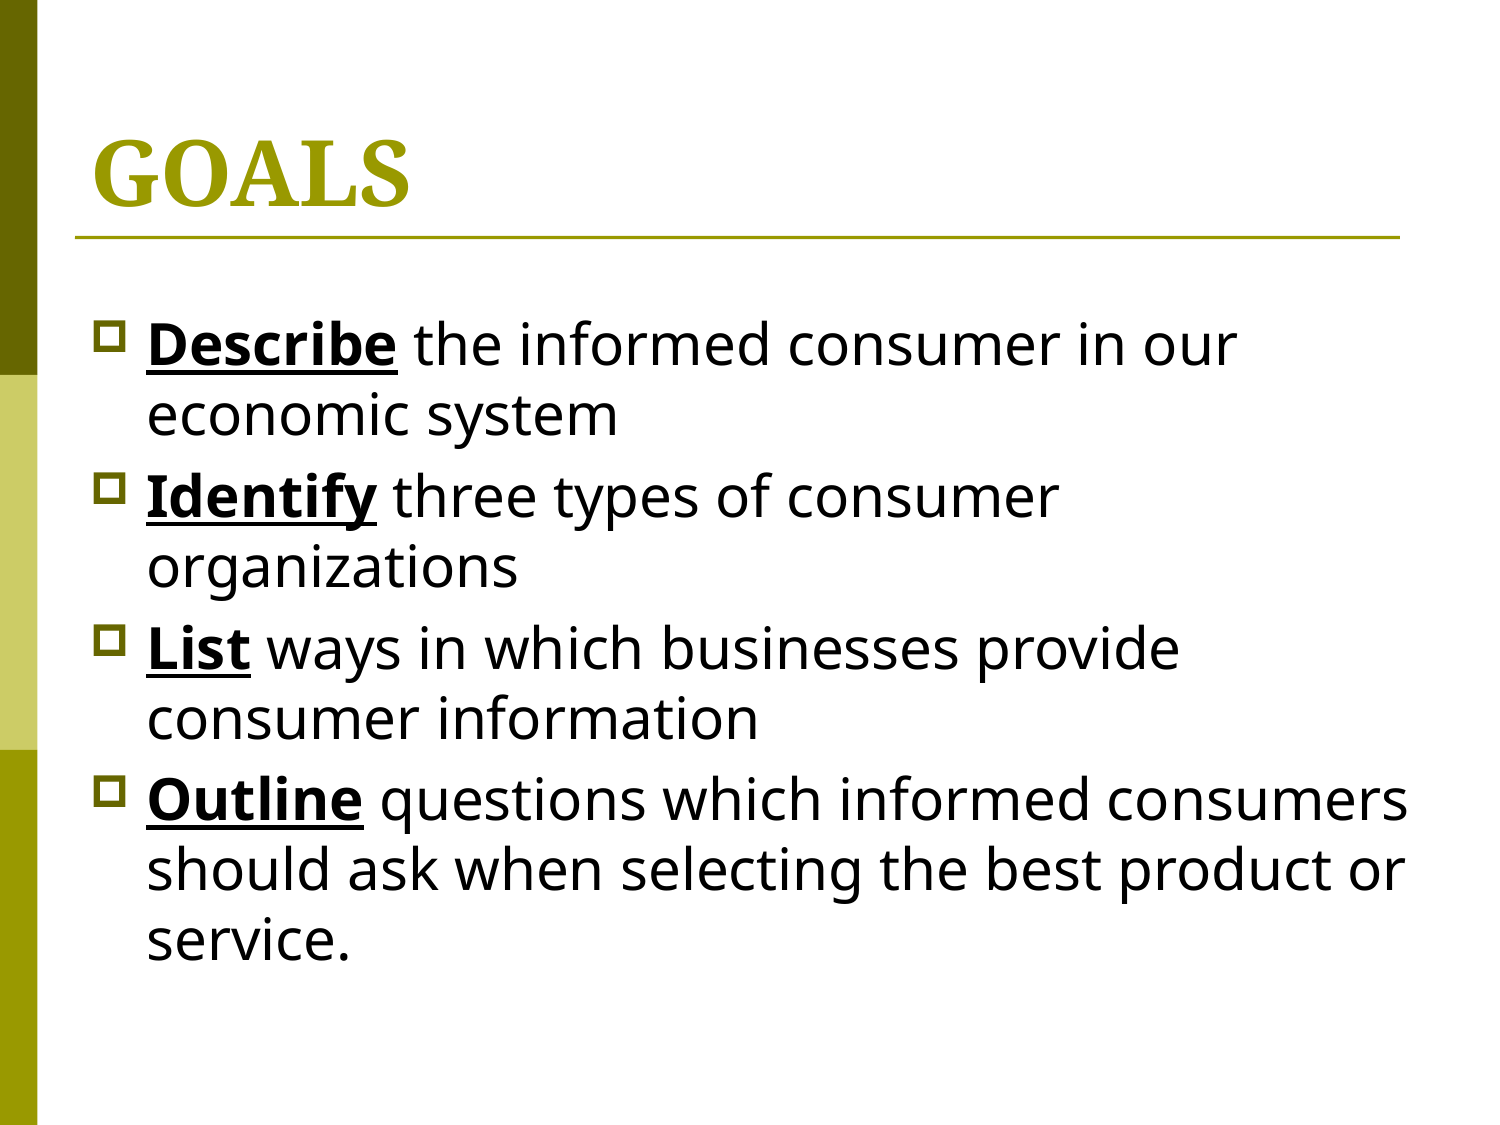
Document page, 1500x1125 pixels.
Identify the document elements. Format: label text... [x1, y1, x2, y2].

list Describe the informed consumer in our economic system Identify three types of consumer organizations List ways in which businesses provide consumer information Outline questions which informed consumers should ask when selecting the best product or service. [74, 299, 1426, 1038]
title GOALS [74, 45, 1426, 233]
